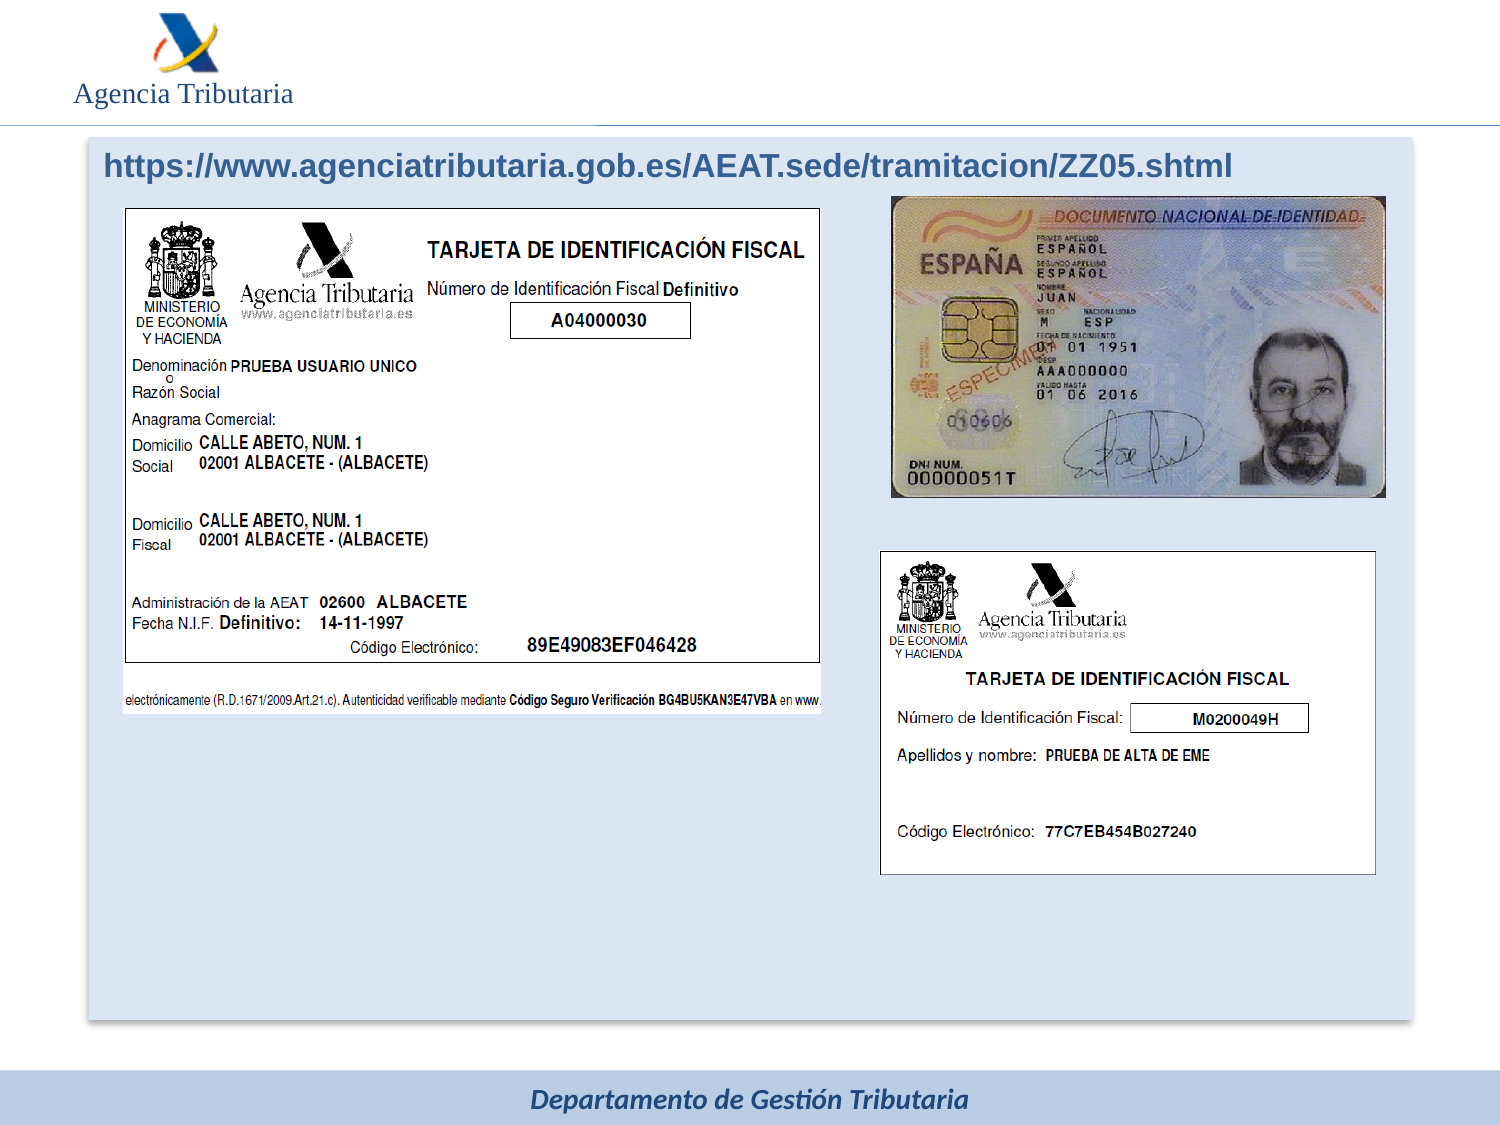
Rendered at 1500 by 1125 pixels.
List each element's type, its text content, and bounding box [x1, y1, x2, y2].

picture [891, 195, 1387, 499]
picture [879, 550, 1377, 876]
text_box https://www.agenciatributaria.gob.es/AEAT.sede/tramitacion/ZZ05.shtml [88, 137, 1413, 1020]
picture [123, 207, 822, 714]
picture [155, 14, 219, 72]
